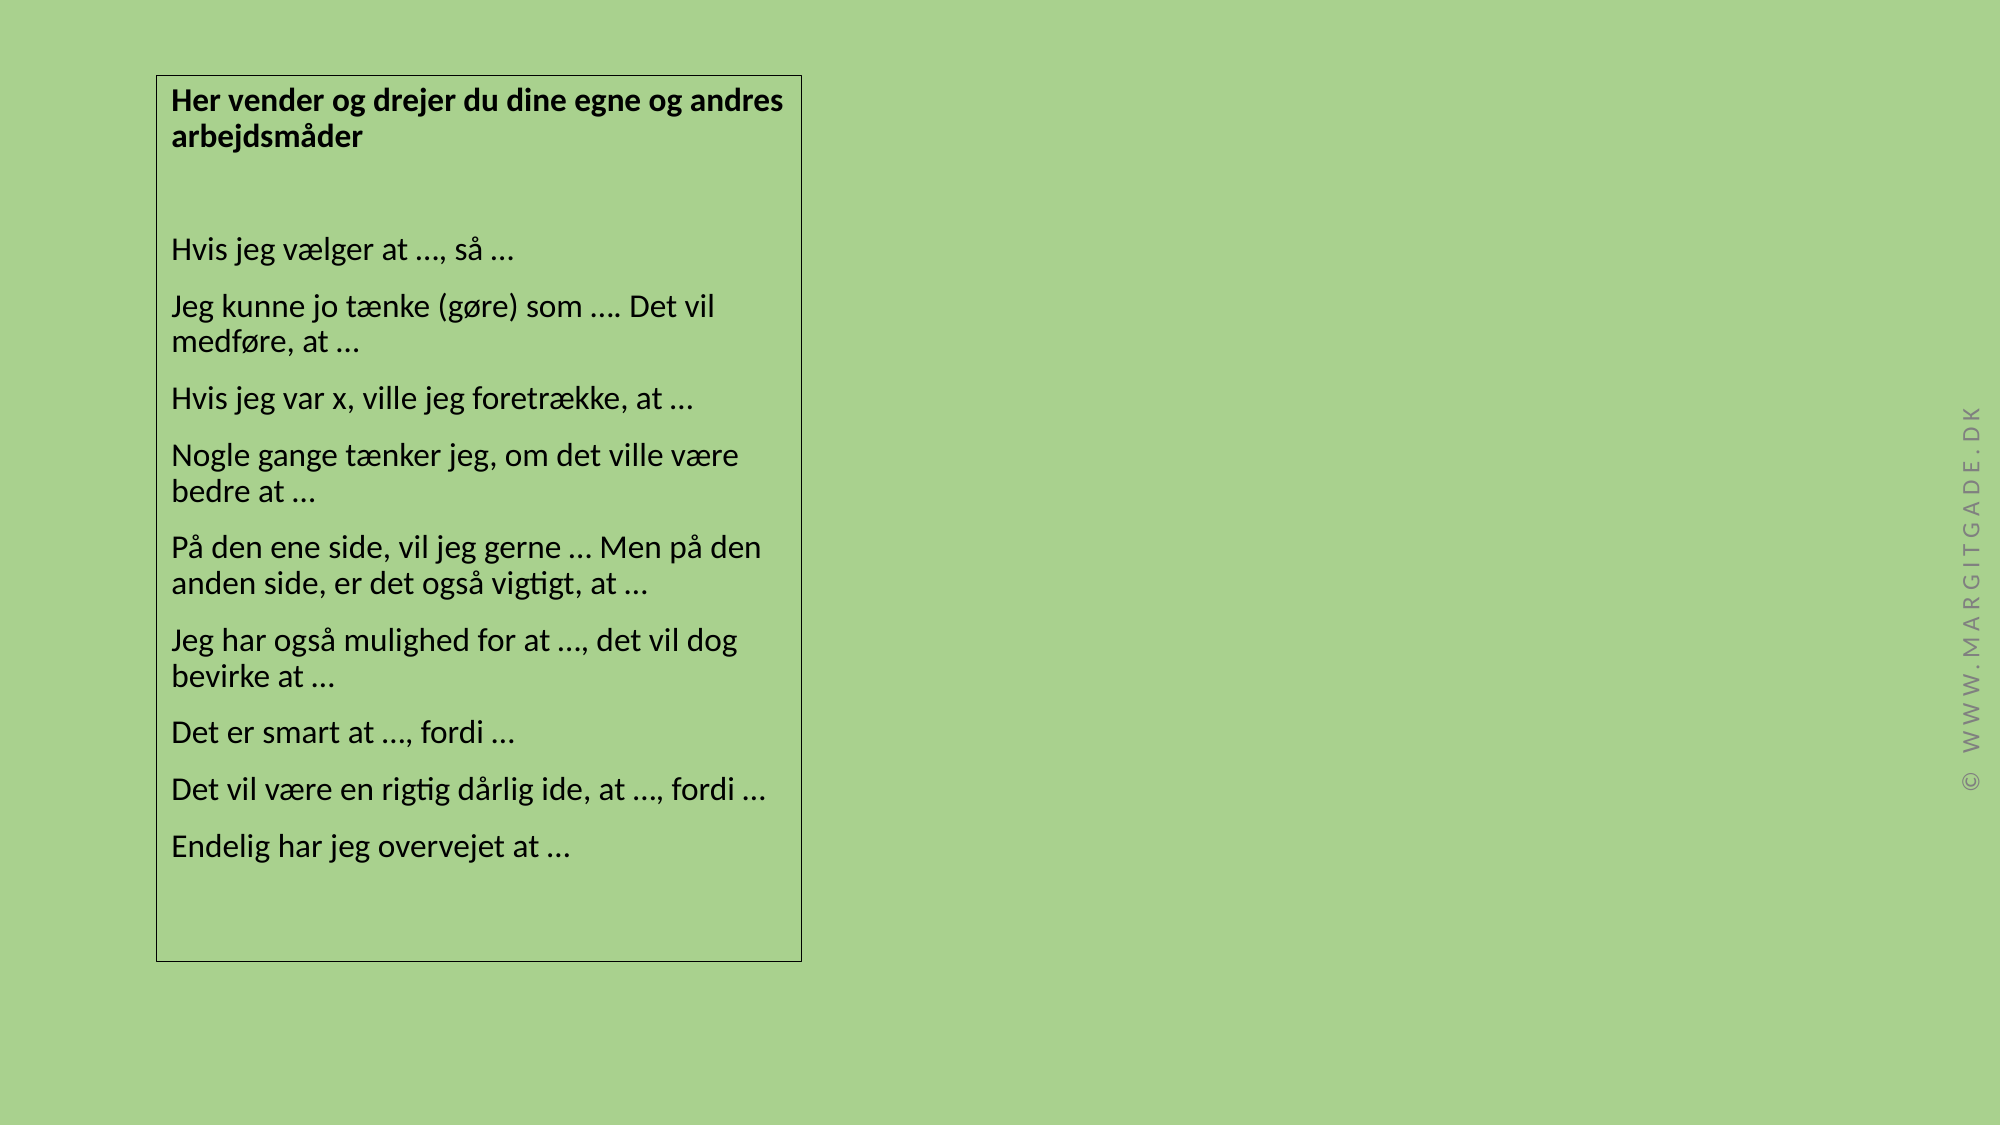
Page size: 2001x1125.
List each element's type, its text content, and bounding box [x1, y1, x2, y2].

text_box © www.margitgade.dk [1946, 244, 1992, 808]
list Her vender og drejer du dine egne og andres arbejdsmåder Hvis jeg vælger at …, så … Jeg kunne jo tænke (gøre) som …. Det vil medføre, at … Hvis jeg var x, ville jeg foretrække, at … Nogle gange tænker jeg, om det ville være bedre at … På den ene side, vil jeg gerne … Men på den anden side, er det også vigtigt, at … Jeg har også mulighed for at …, det vil dog bevirke at … Det er smart at …, fordi … Det vil være en rigtig dårlig ide, at …, fordi … Endelig har jeg overvejet at … [156, 75, 802, 962]
